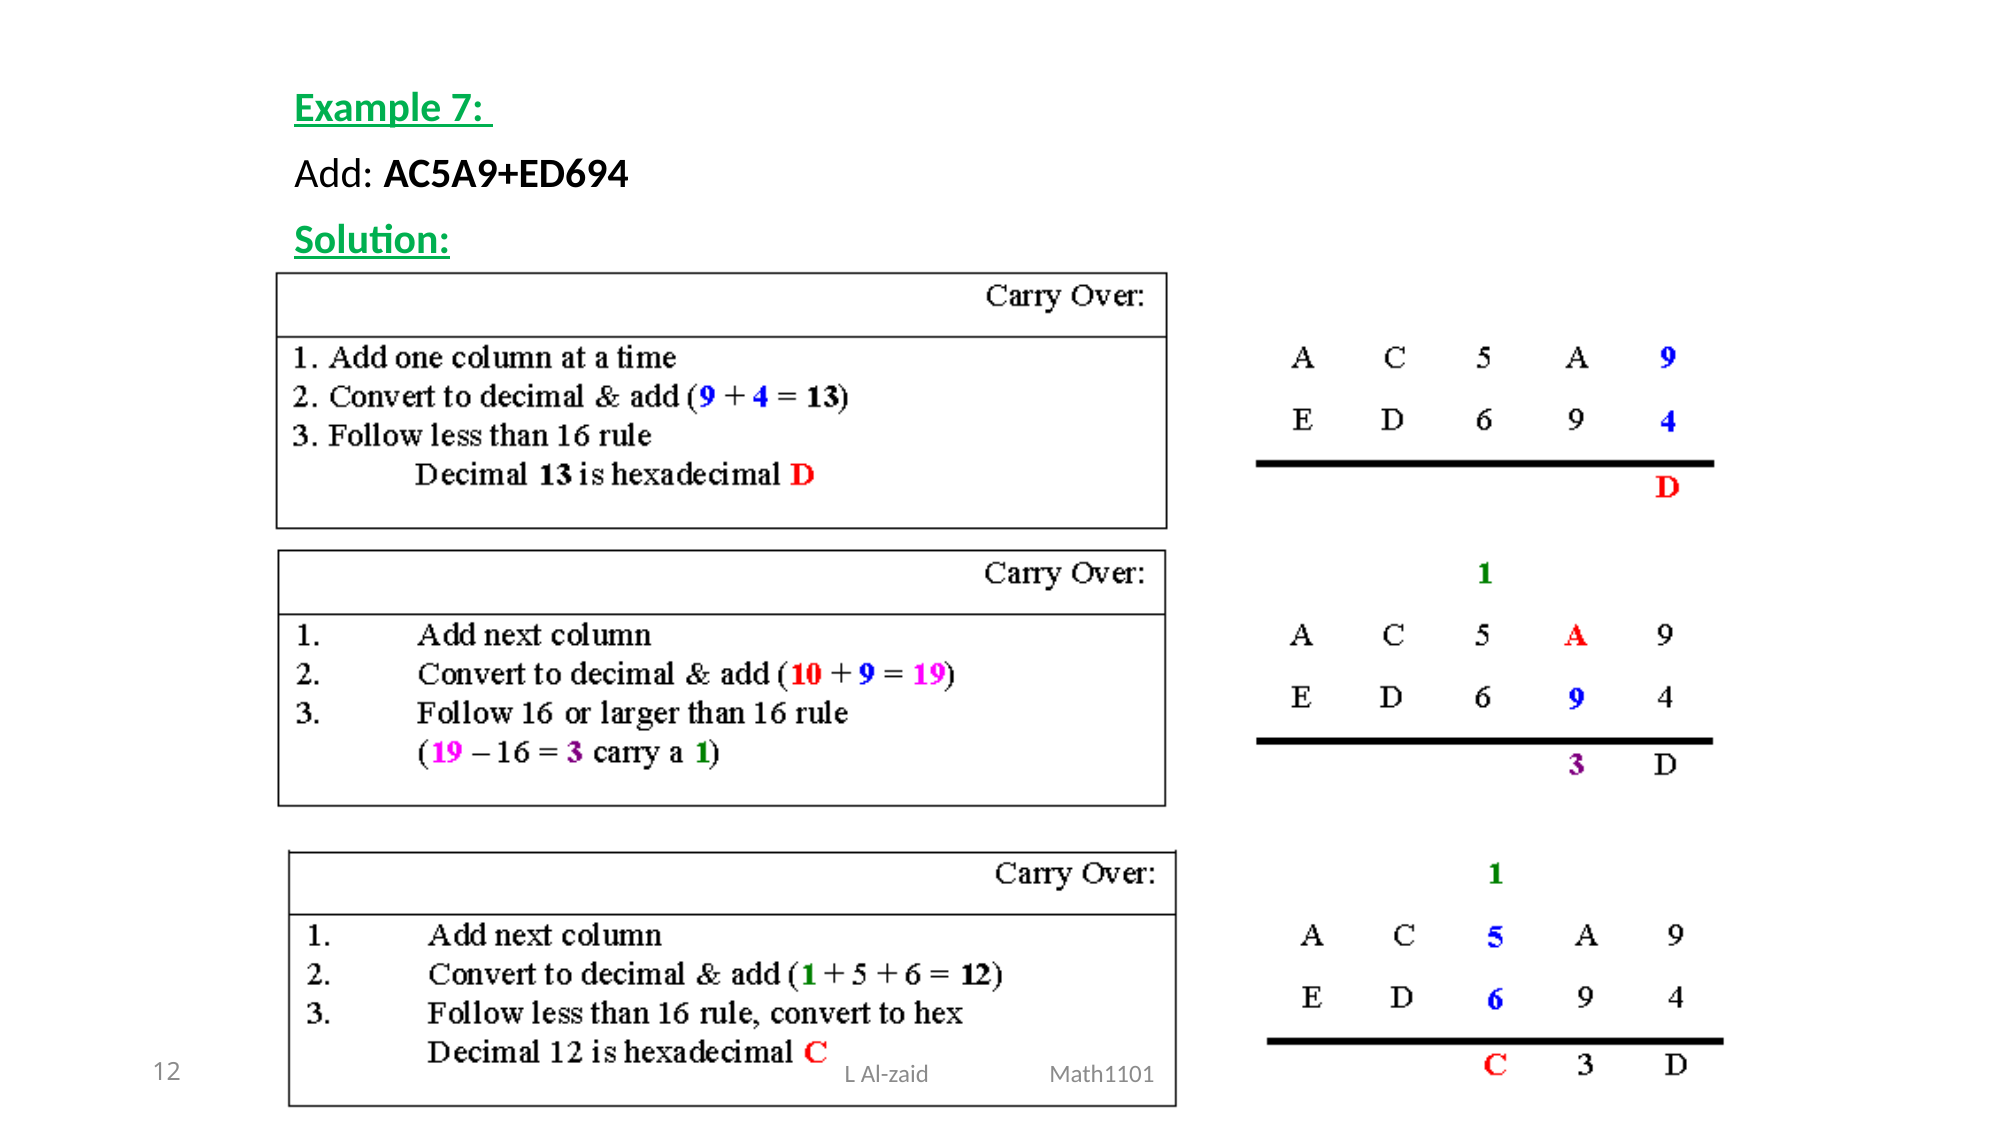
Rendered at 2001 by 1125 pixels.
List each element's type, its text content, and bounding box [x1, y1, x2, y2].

slide_number 12 [137, 1042, 262, 1103]
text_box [262, 262, 1750, 1125]
list Example 7: Add: AC5A9+ED694 Solution: [279, 78, 1721, 262]
